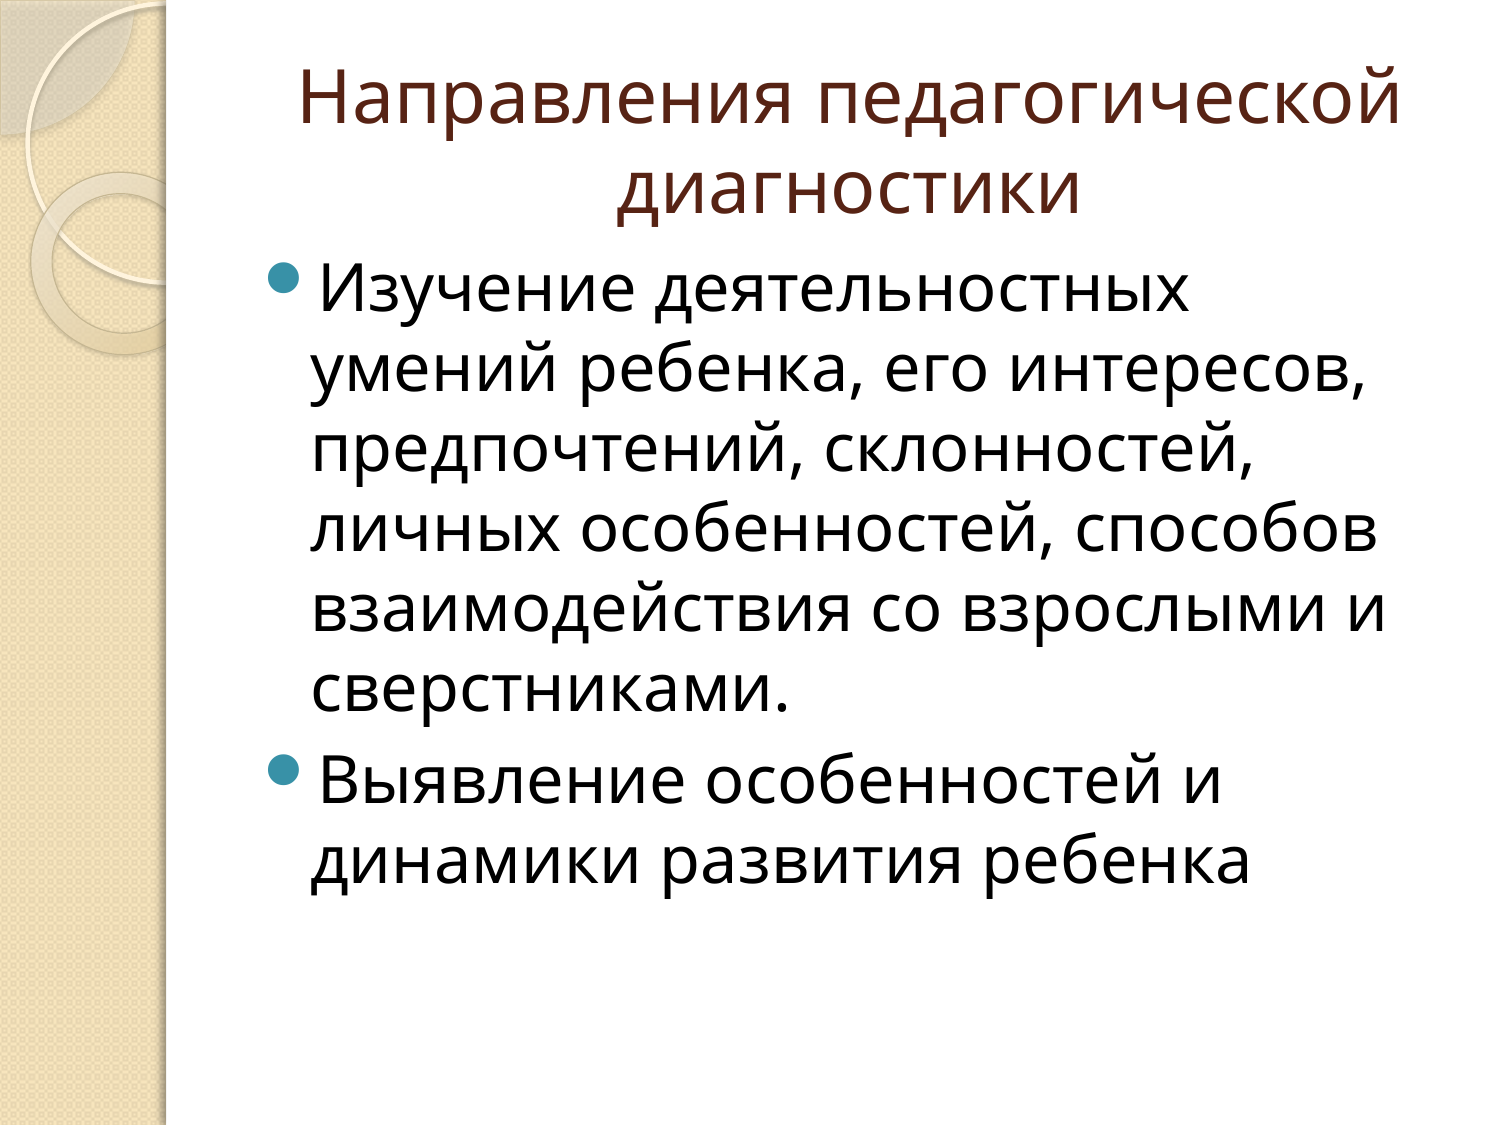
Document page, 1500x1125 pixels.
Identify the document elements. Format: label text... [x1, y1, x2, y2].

title Направления педагогической диагностики [235, 45, 1466, 233]
list Изучение деятельностных умений ребенка, его интересов, предпочтений, склонностей, личных особенностей, способов взаимодействия со взрослыми и сверстниками. Выявление особенностей и динамики развития ребенка [235, 237, 1466, 1025]
